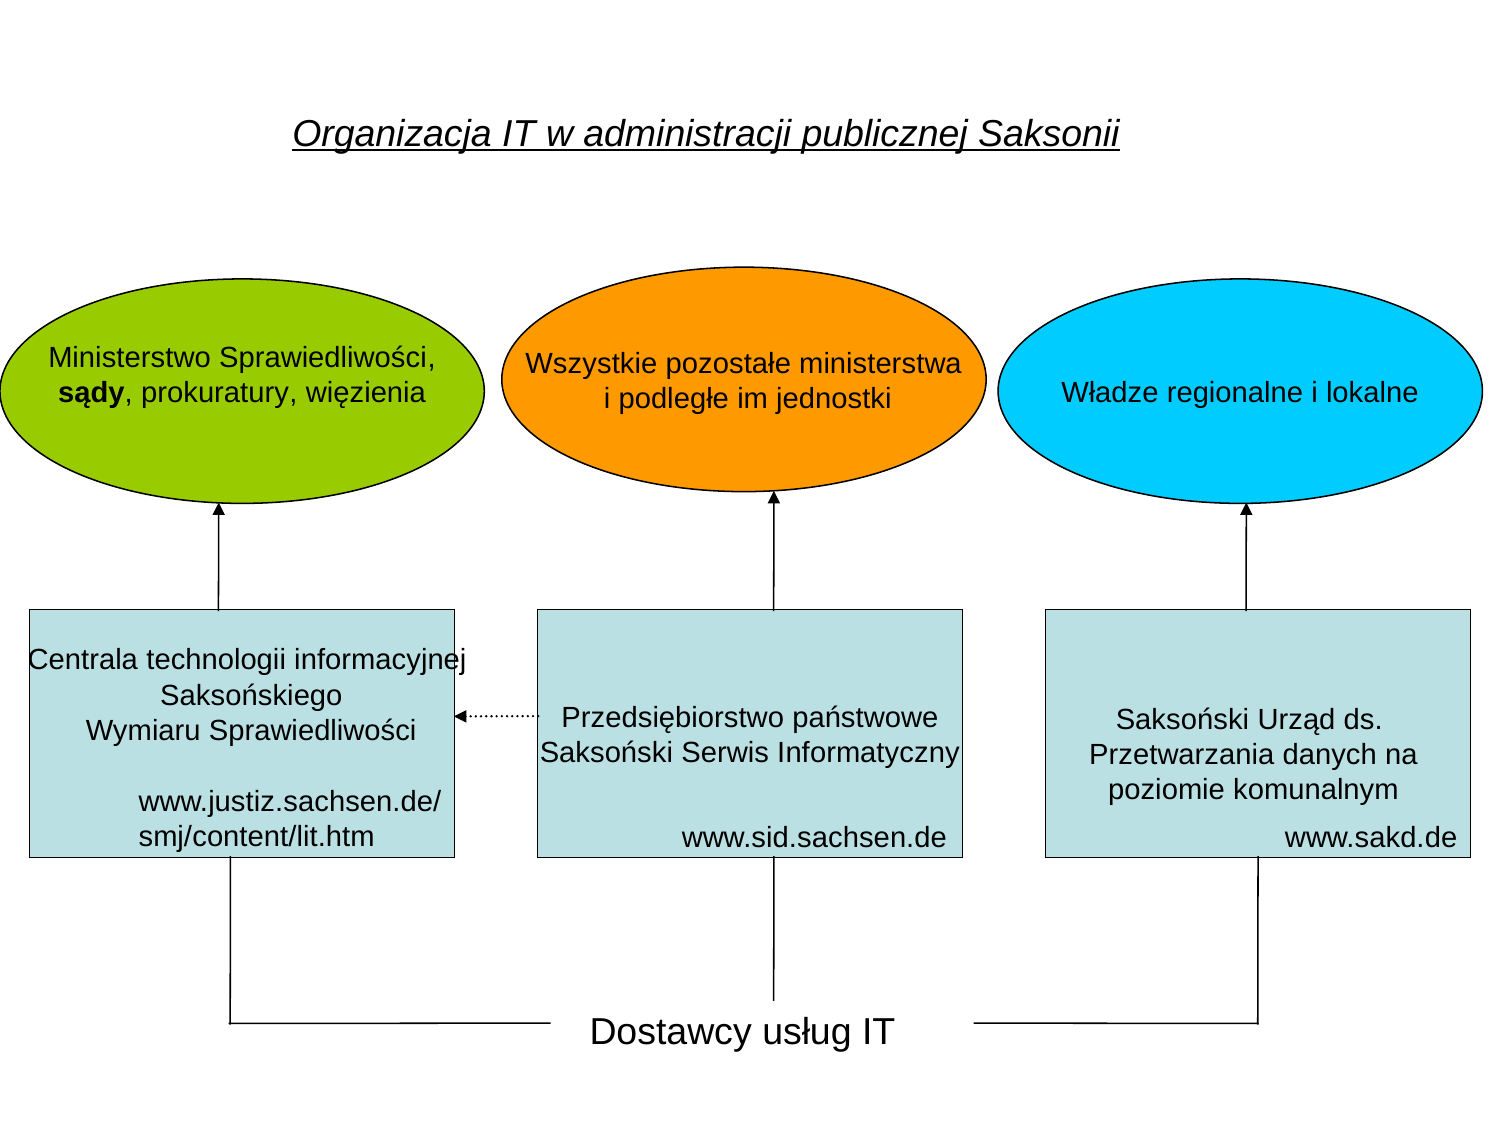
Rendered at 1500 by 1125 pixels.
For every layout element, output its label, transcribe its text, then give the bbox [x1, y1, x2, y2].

text_box [1045, 609, 1471, 810]
text_box Przedsiębiorstwo państwowe Saksoński Serwis Informatyczny [537, 609, 963, 858]
text_box Ministerstwo Sprawiedliwości, sądy, prokuratury, więzienia [0, 278, 485, 504]
text_box www.sakd.de [1270, 810, 1473, 861]
text_box [212, 502, 225, 611]
text_box [1045, 813, 1270, 858]
text_box Saksoński Urząd ds. Przetwarzania danych na poziomie komunalnym [1045, 692, 1462, 813]
text_box Centrala technologii informacyjnej Saksońskiego Wymiaru Sprawiedliwości [12, 633, 491, 754]
text_box www.justiz.sachsen.de/ smj/content/lit.htm [123, 774, 457, 861]
text_box [29, 754, 455, 858]
text_box Wszystkie pozostałe ministerstwa i podległe im jednostki [501, 267, 987, 492]
text_box [767, 490, 781, 611]
text_box Władze regionalne i lokalne [998, 278, 1483, 504]
text_box Dostawcy usług IT [574, 999, 911, 1060]
text_box [29, 609, 455, 633]
text_box Organizacja IT w administracji publicznej Saksonii [277, 101, 1400, 163]
text_box [453, 710, 467, 723]
text_box [1240, 502, 1253, 611]
text_box www.sid.sachsen.de [667, 810, 963, 861]
